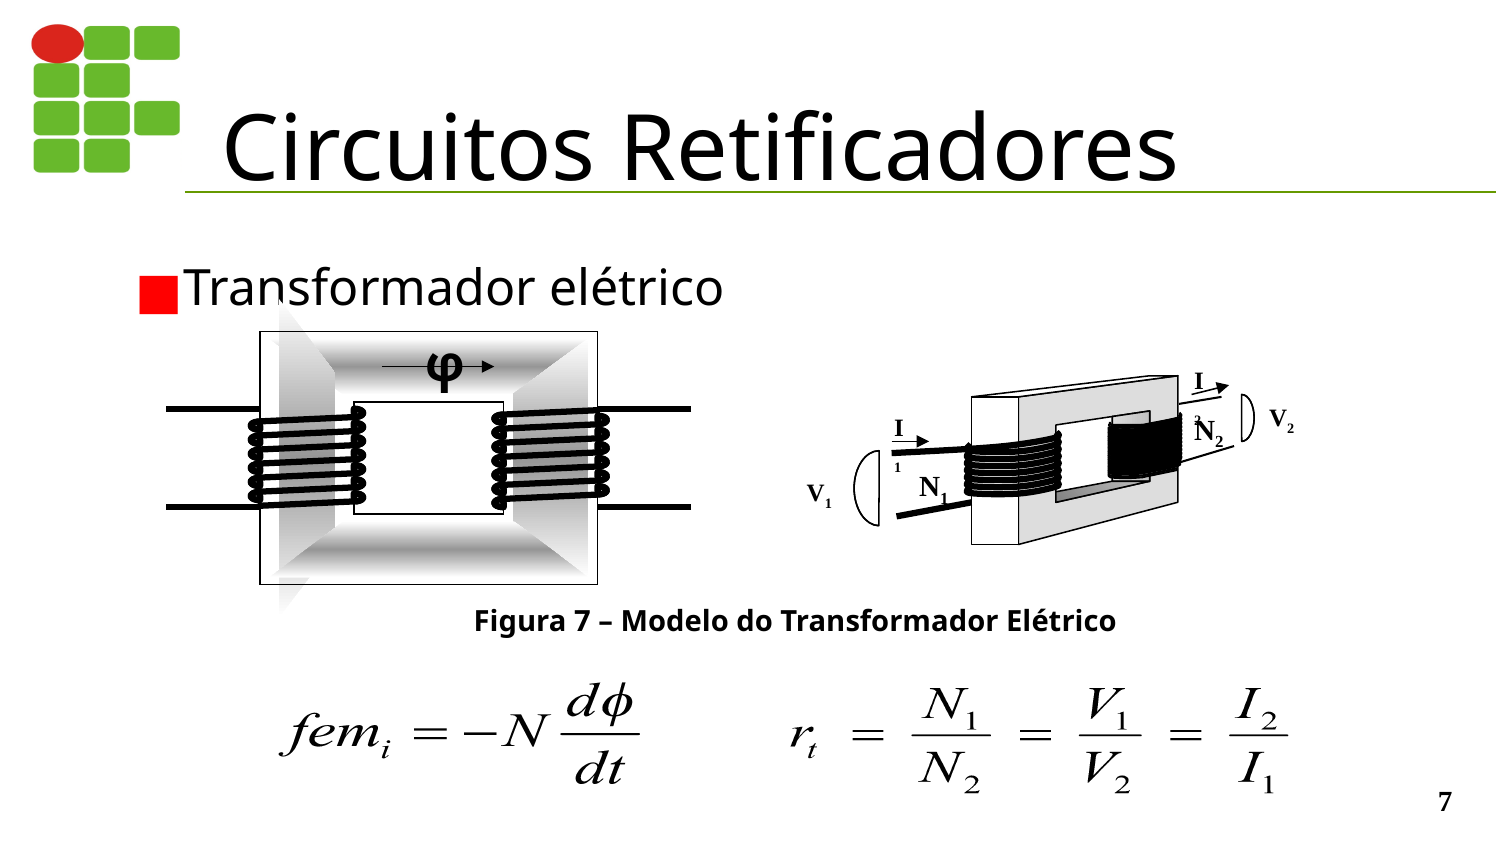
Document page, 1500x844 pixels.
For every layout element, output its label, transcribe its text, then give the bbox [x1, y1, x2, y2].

title Circuitos Retificadores [206, 26, 1468, 207]
list Transformador elétrico Figura 7 – Modelo do Transformador Elétrico [46, 248, 1469, 659]
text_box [791, 356, 1311, 545]
text_box ‹#› [1155, 768, 1468, 825]
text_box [166, 324, 692, 585]
picture [780, 675, 1300, 803]
picture [29, 23, 182, 174]
picture [268, 669, 651, 794]
